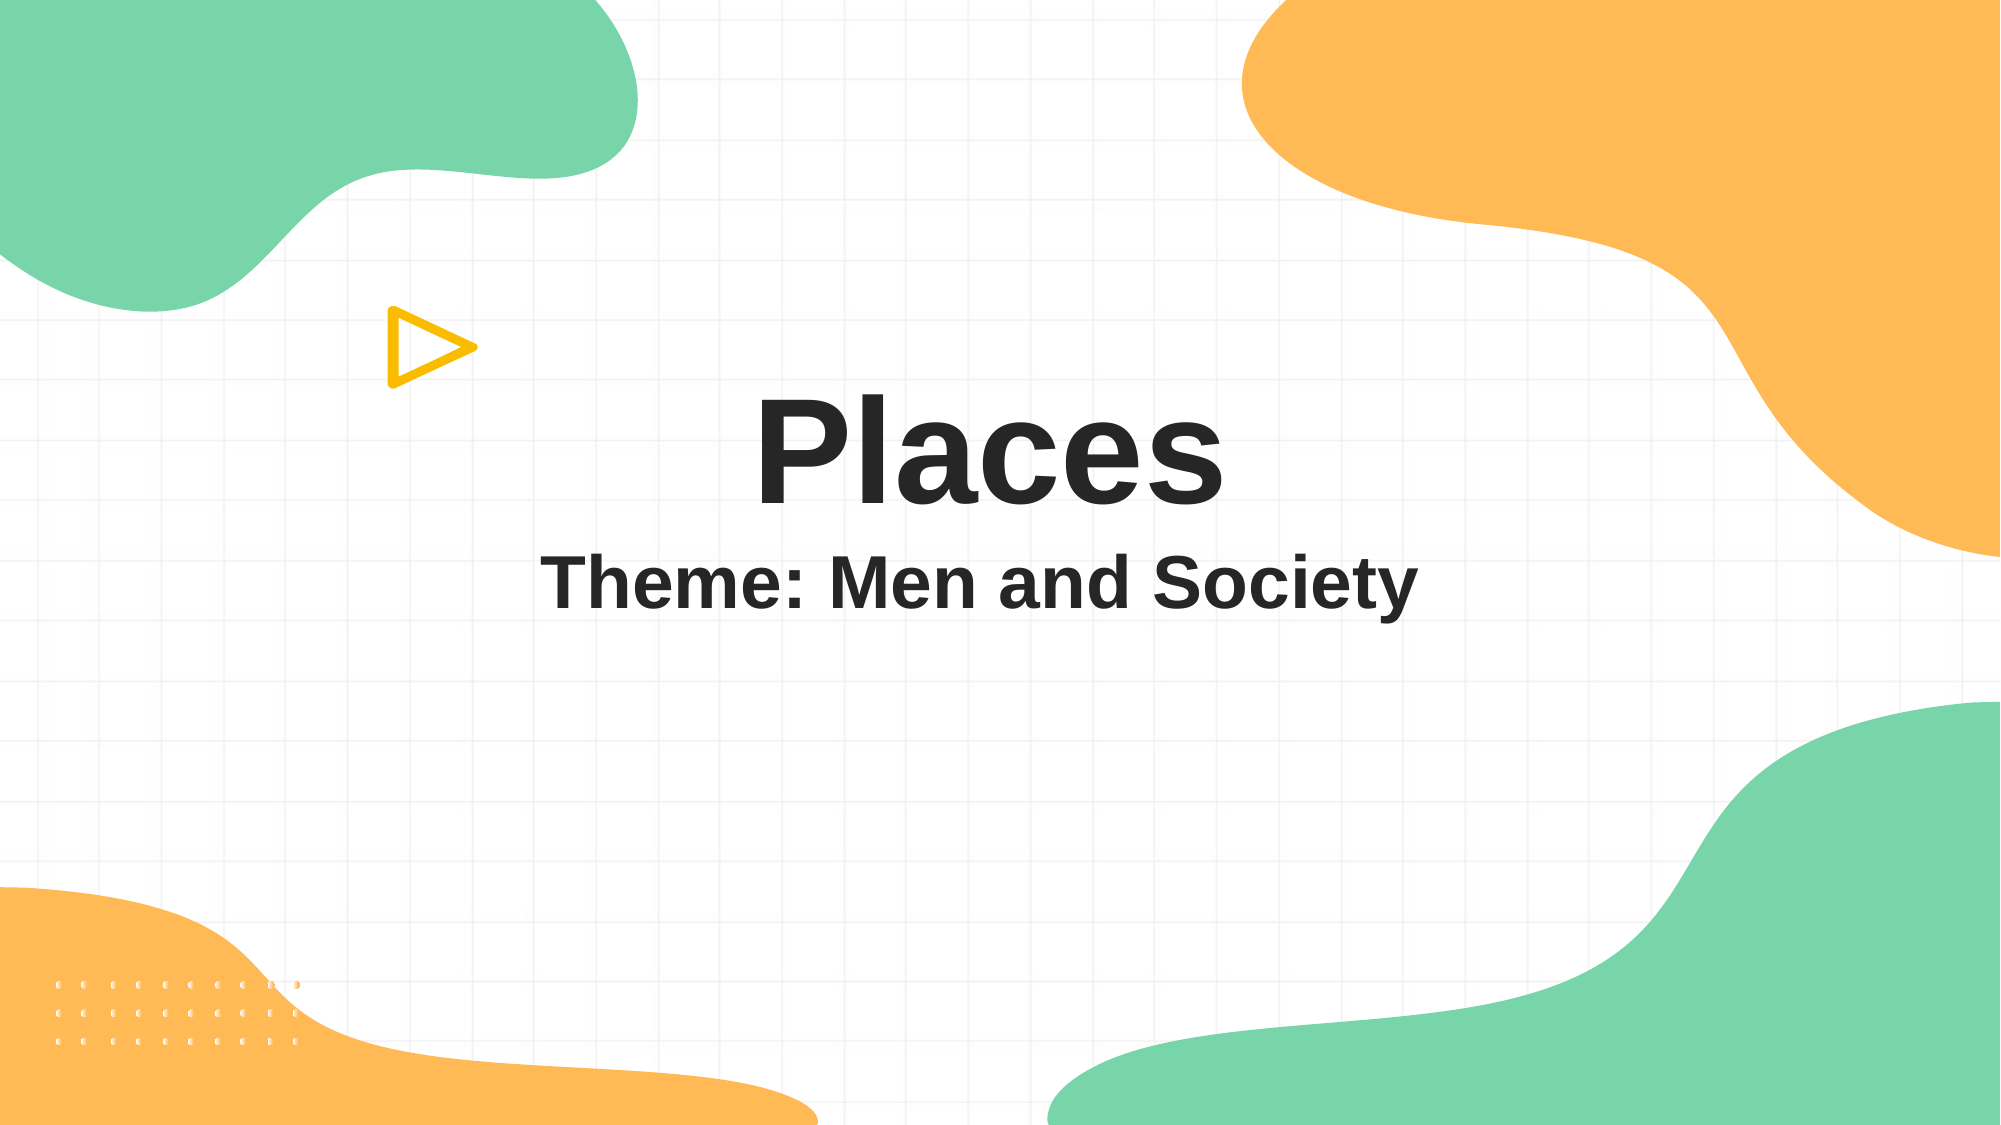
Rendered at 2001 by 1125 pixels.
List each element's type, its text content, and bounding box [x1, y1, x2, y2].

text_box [55, 981, 301, 1046]
picture [0, 0, 2001, 1125]
text_box [0, 886, 820, 1125]
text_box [0, 0, 594, 389]
text_box [1046, 700, 2000, 1125]
text_box Places Theme: Men and Society [188, 345, 1793, 631]
picture [594, 0, 1731, 345]
text_box [1241, 0, 2000, 557]
